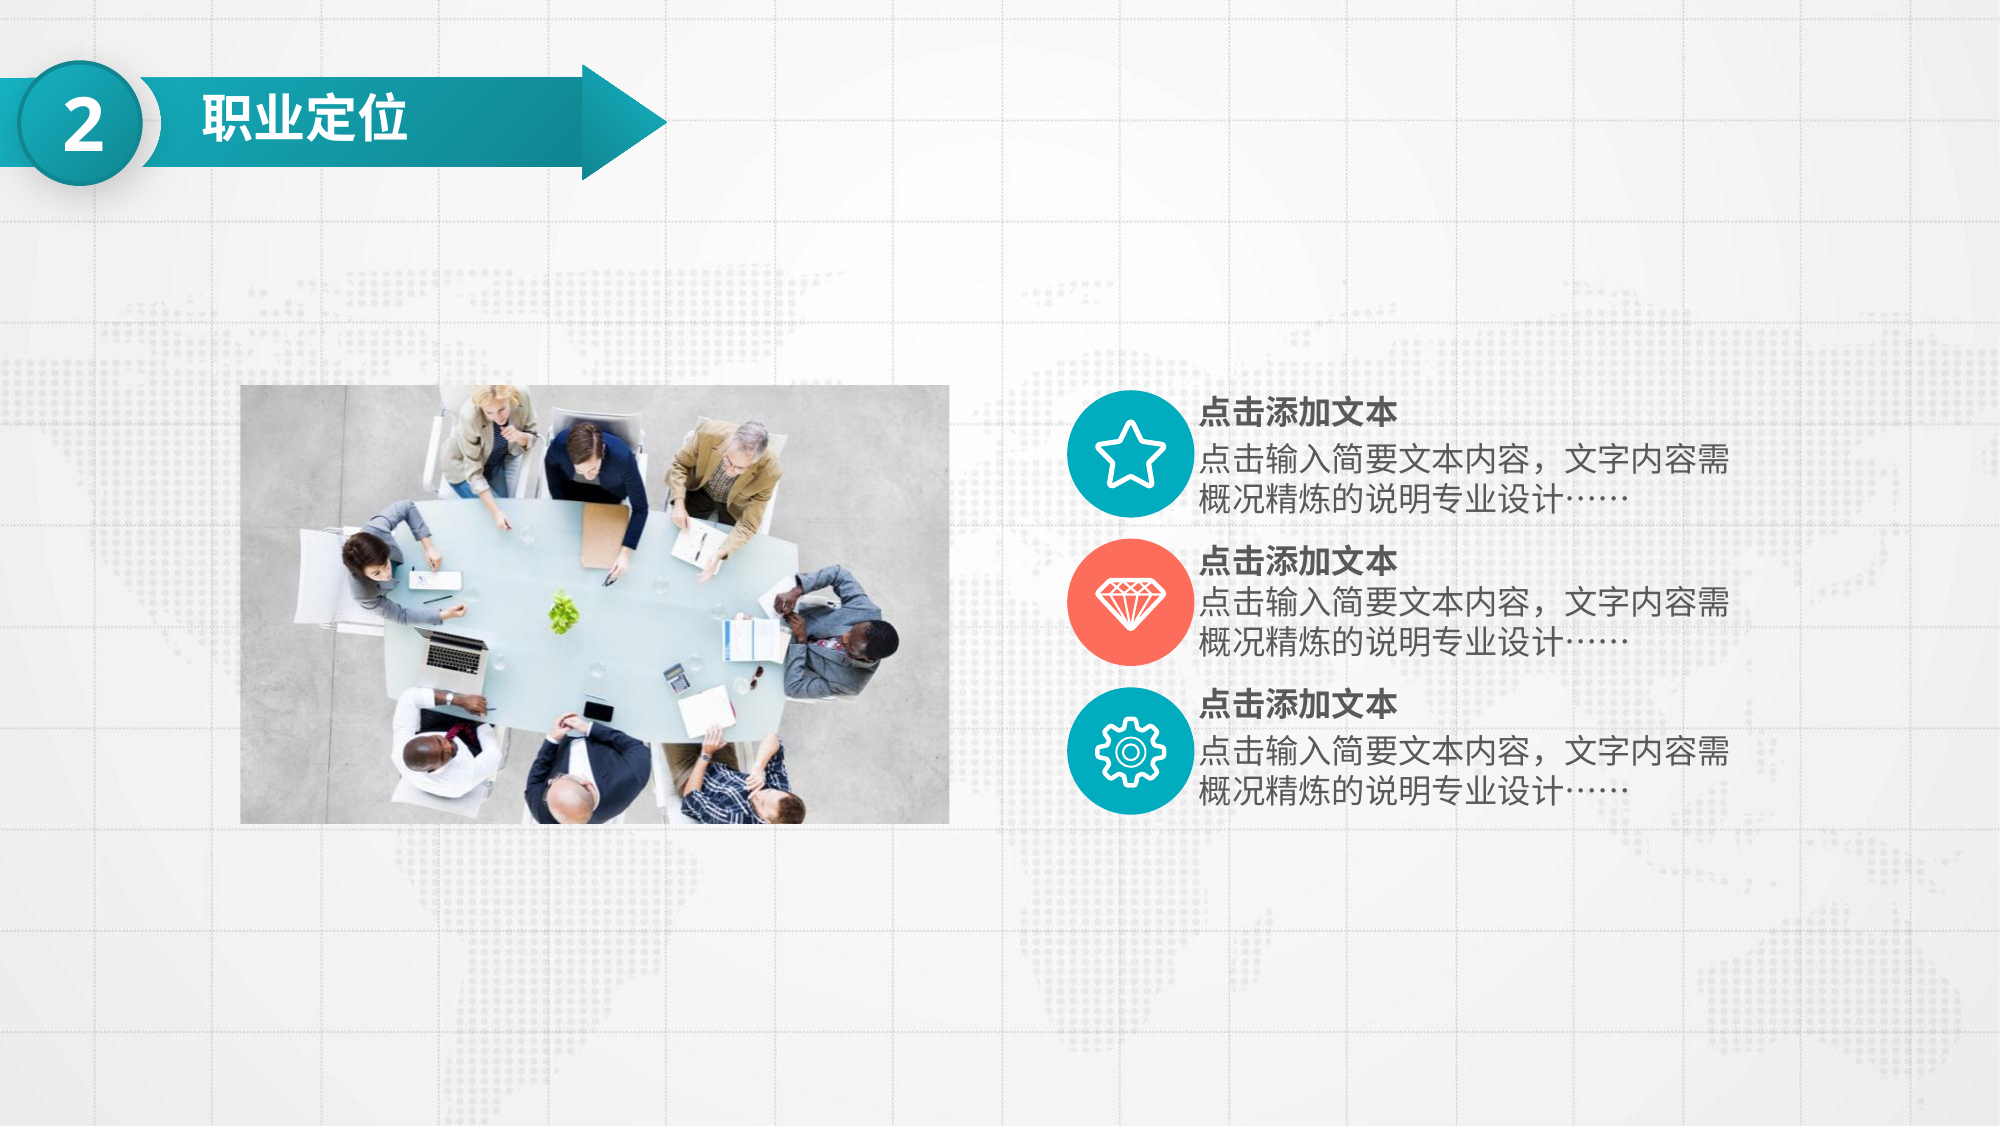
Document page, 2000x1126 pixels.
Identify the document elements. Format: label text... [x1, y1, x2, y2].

text_box 点击添加文本 [1183, 533, 1473, 573]
text_box 点击输入简要文本内容，文字内容需概况精炼的说明专业设计…… [1183, 430, 1778, 526]
text_box 点击添加文本 [1183, 383, 1473, 430]
text_box 点击输入简要文本内容，文字内容需概况精炼的说明专业设计…… [1183, 722, 1778, 818]
text_box [239, 384, 951, 825]
text_box 点击添加文本 [1183, 676, 1473, 722]
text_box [1067, 390, 1195, 518]
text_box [1067, 538, 1195, 666]
picture [0, 0, 2000, 1126]
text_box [0, 64, 667, 180]
text_box 点击输入简要文本内容，文字内容需概况精炼的说明专业设计…… [1183, 573, 1778, 669]
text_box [1067, 687, 1195, 815]
text_box [55, 180, 104, 185]
